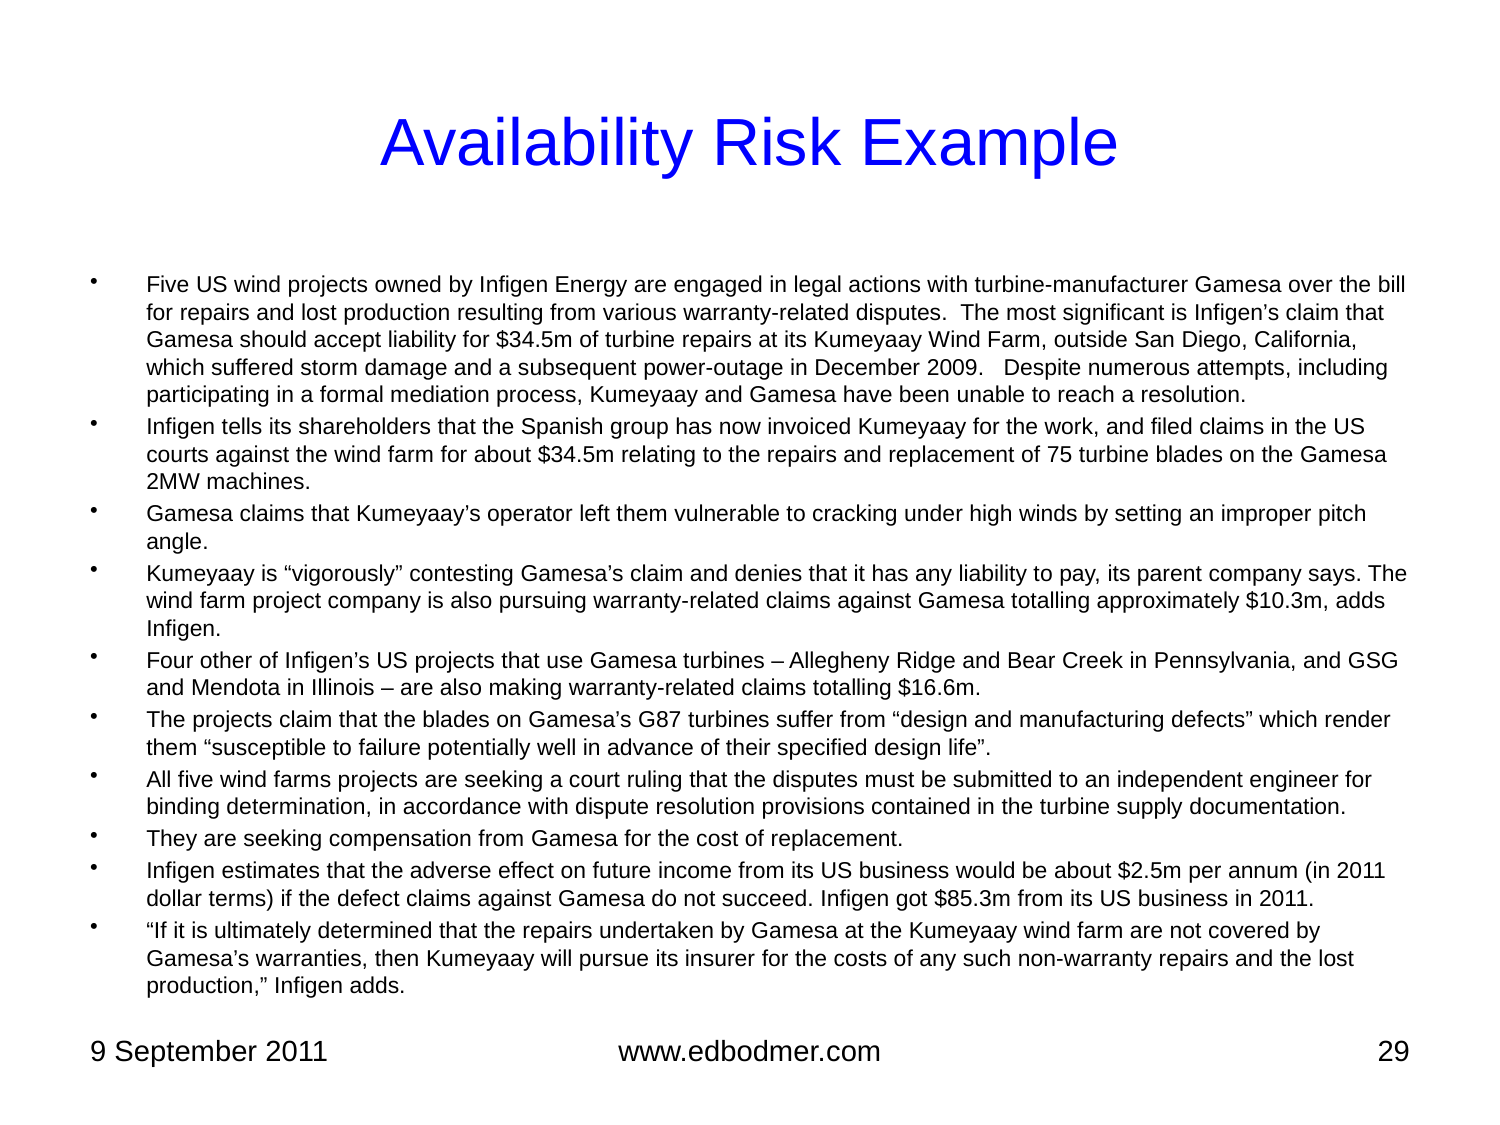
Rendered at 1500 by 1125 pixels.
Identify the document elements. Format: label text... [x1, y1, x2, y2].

list Five US wind projects owned by Infigen Energy are engaged in legal actions with turbine-manufacturer Gamesa over the bill for repairs and lost production resulting from various warranty-related disputes. The most significant is Infigen’s claim that Gamesa should accept liability for $34.5m of turbine repairs at its Kumeyaay Wind Farm, outside San Diego, California, which suffered storm damage and a subsequent power-outage in December 2009. Despite numerous attempts, including participating in a formal mediation process, Kumeyaay and Gamesa have been unable to reach a resolution. Infigen tells its shareholders that the Spanish group has now invoiced Kumeyaay for the work, and filed claims in the US courts against the wind farm for about $34.5m relating to the repairs and replacement of 75 turbine blades on the Gamesa 2MW machines. Gamesa claims that Kumeyaay’s operator left them vulnerable to cracking under high winds by setting an improper pitch angle. Kumeyaay is “vigorously” contesting Gamesa’s claim and denies that it has any liability to pay, its parent company says. The wind farm project company is also pursuing warranty-related claims against Gamesa totalling approximately $10.3m, adds Infigen. Four other of Infigen’s US projects that use Gamesa turbines – Allegheny Ridge and Bear Creek in Pennsylvania, and GSG and Mendota in Illinois – are also making warranty-related claims totalling $16.6m. The projects claim that the blades on Gamesa’s G87 turbines suffer from “design and manufacturing defects” which render them “susceptible to failure potentially well in advance of their specified design life”. All five wind farms projects are seeking a court ruling that the disputes must be submitted to an independent engineer for binding determination, in accordance with dispute resolution provisions contained in the turbine supply documentation. They are seeking compensation from Gamesa for the cost of replacement. Infigen estimates that the adverse effect on future income from its US business would be about $2.5m per annum (in 2011 dollar terms) if the defect claims against Gamesa do not succeed. Infigen got $85.3m from its US business in 2011. “If it is ultimately determined that the repairs undertaken by Gamesa at the Kumeyaay wind farm are not covered by Gamesa’s warranties, then Kumeyaay will pursue its insurer for the costs of any such non-warranty repairs and the lost production,” Infigen adds. [74, 262, 1426, 1006]
title Availability Risk Example [74, 44, 1426, 233]
slide_number 29 [1074, 1024, 1426, 1103]
footer www.edbodmer.com [512, 1024, 988, 1103]
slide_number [74, 1024, 426, 1103]
